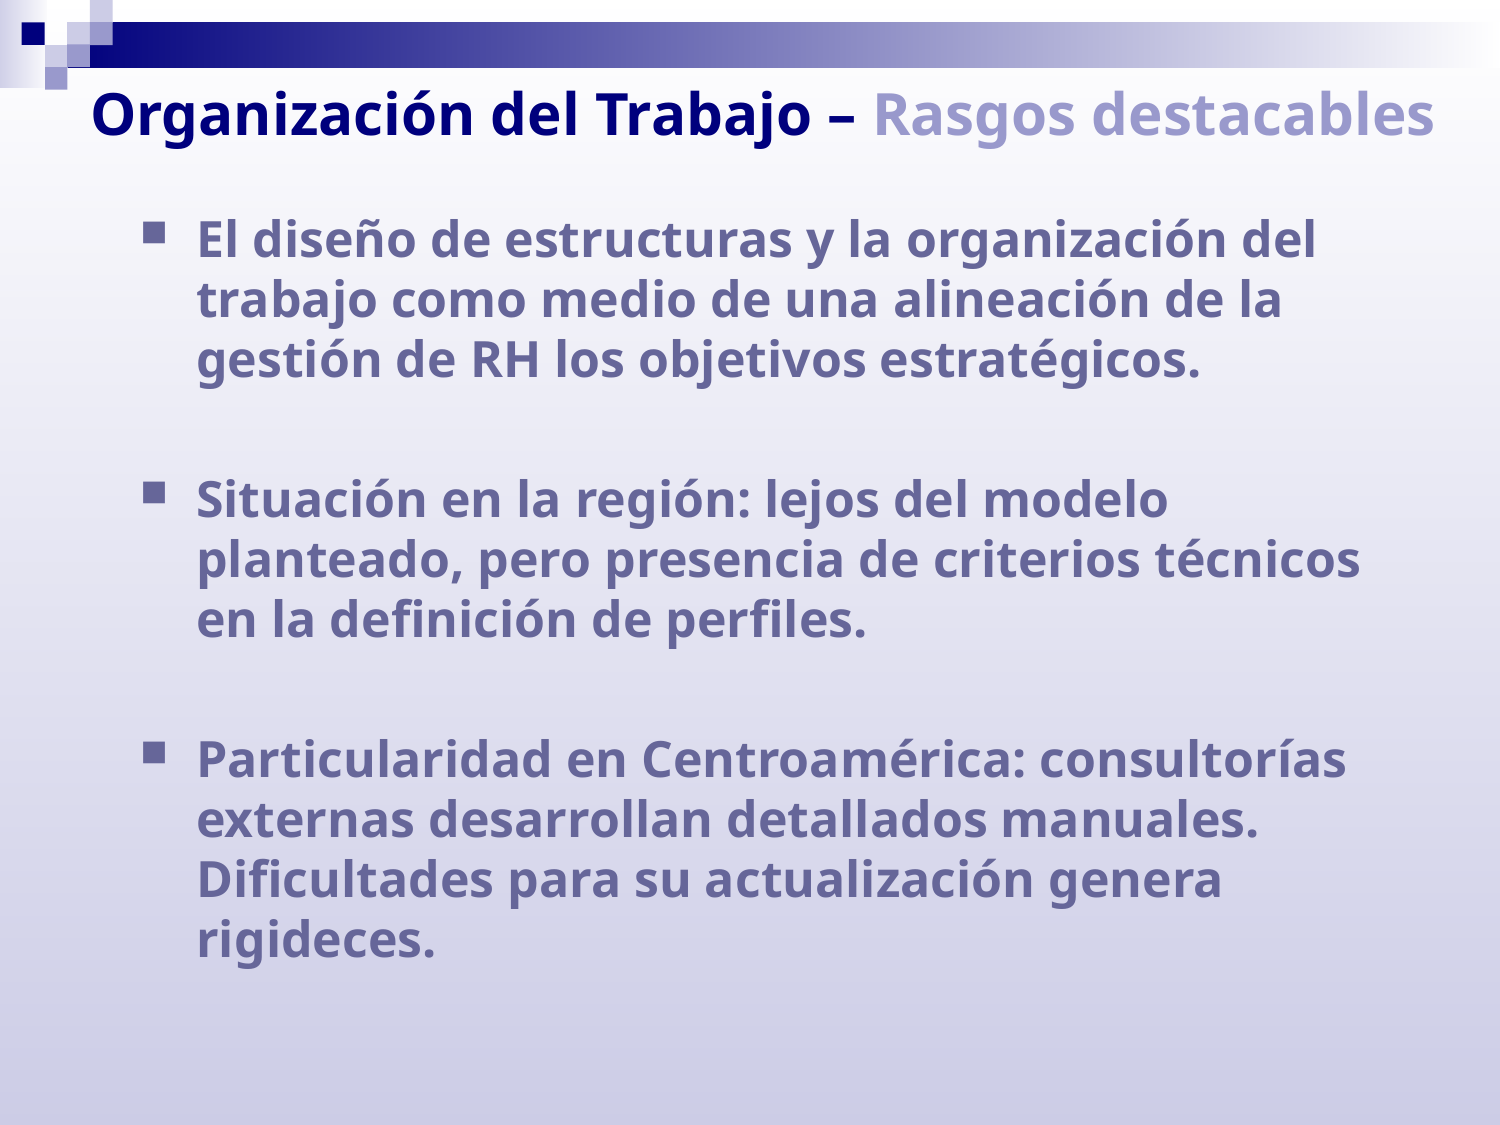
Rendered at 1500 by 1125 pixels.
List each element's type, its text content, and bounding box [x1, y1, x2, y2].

list El diseño de estructuras y la organización del trabajo como medio de una alineación de la gestión de RH los objetivos estratégicos. Situación en la región: lejos del modelo planteado, pero presencia de criterios técnicos en la definición de perfiles. Particularidad en Centroamérica: consultorías externas desarrollan detallados manuales. Dificultades para su actualización genera rigideces. [124, 199, 1401, 1051]
title Organización del Trabajo – Rasgos destacables [74, 87, 1500, 138]
